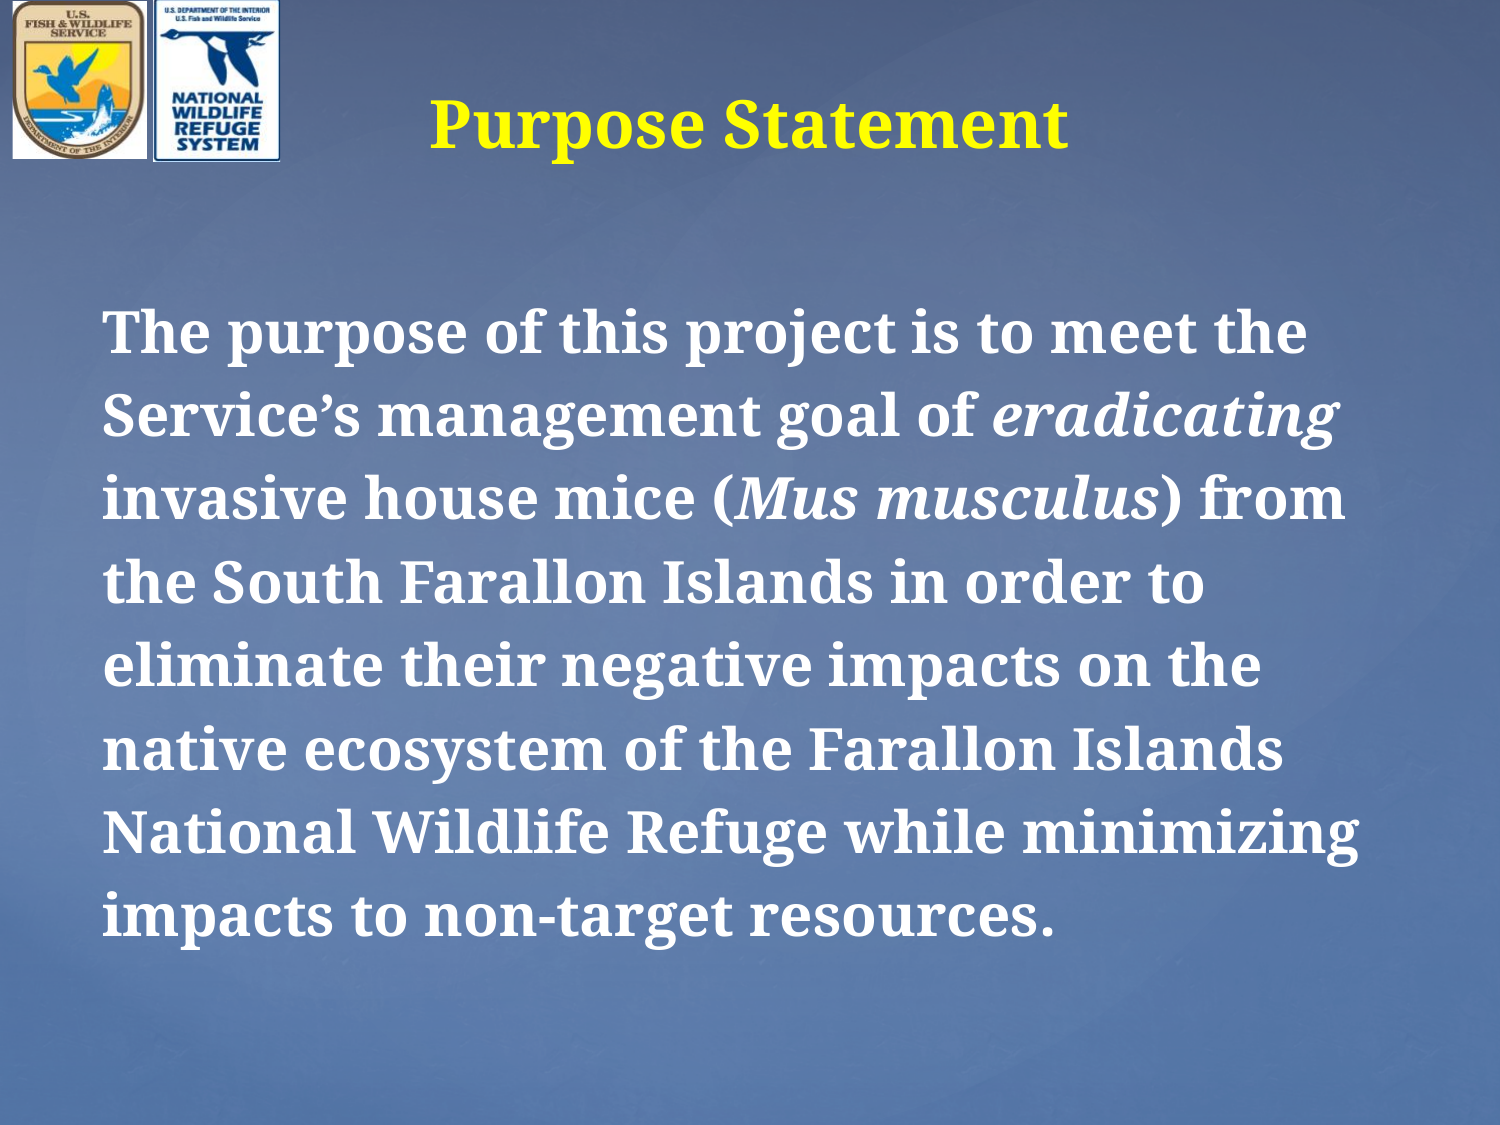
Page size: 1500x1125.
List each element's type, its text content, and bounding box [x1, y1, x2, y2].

picture [152, 0, 281, 163]
text_box Purpose Statement [74, 74, 1425, 213]
text_box The purpose of this project is to meet the Service’s management goal of eradicating invasive house mice (Mus musculus) from the South Farallon Islands in order to eliminate their negative impacts on the native ecosystem of the Farallon Islands National Wildlife Refuge while minimizing impacts to non-target resources. [87, 274, 1400, 1038]
picture [11, 1, 148, 160]
